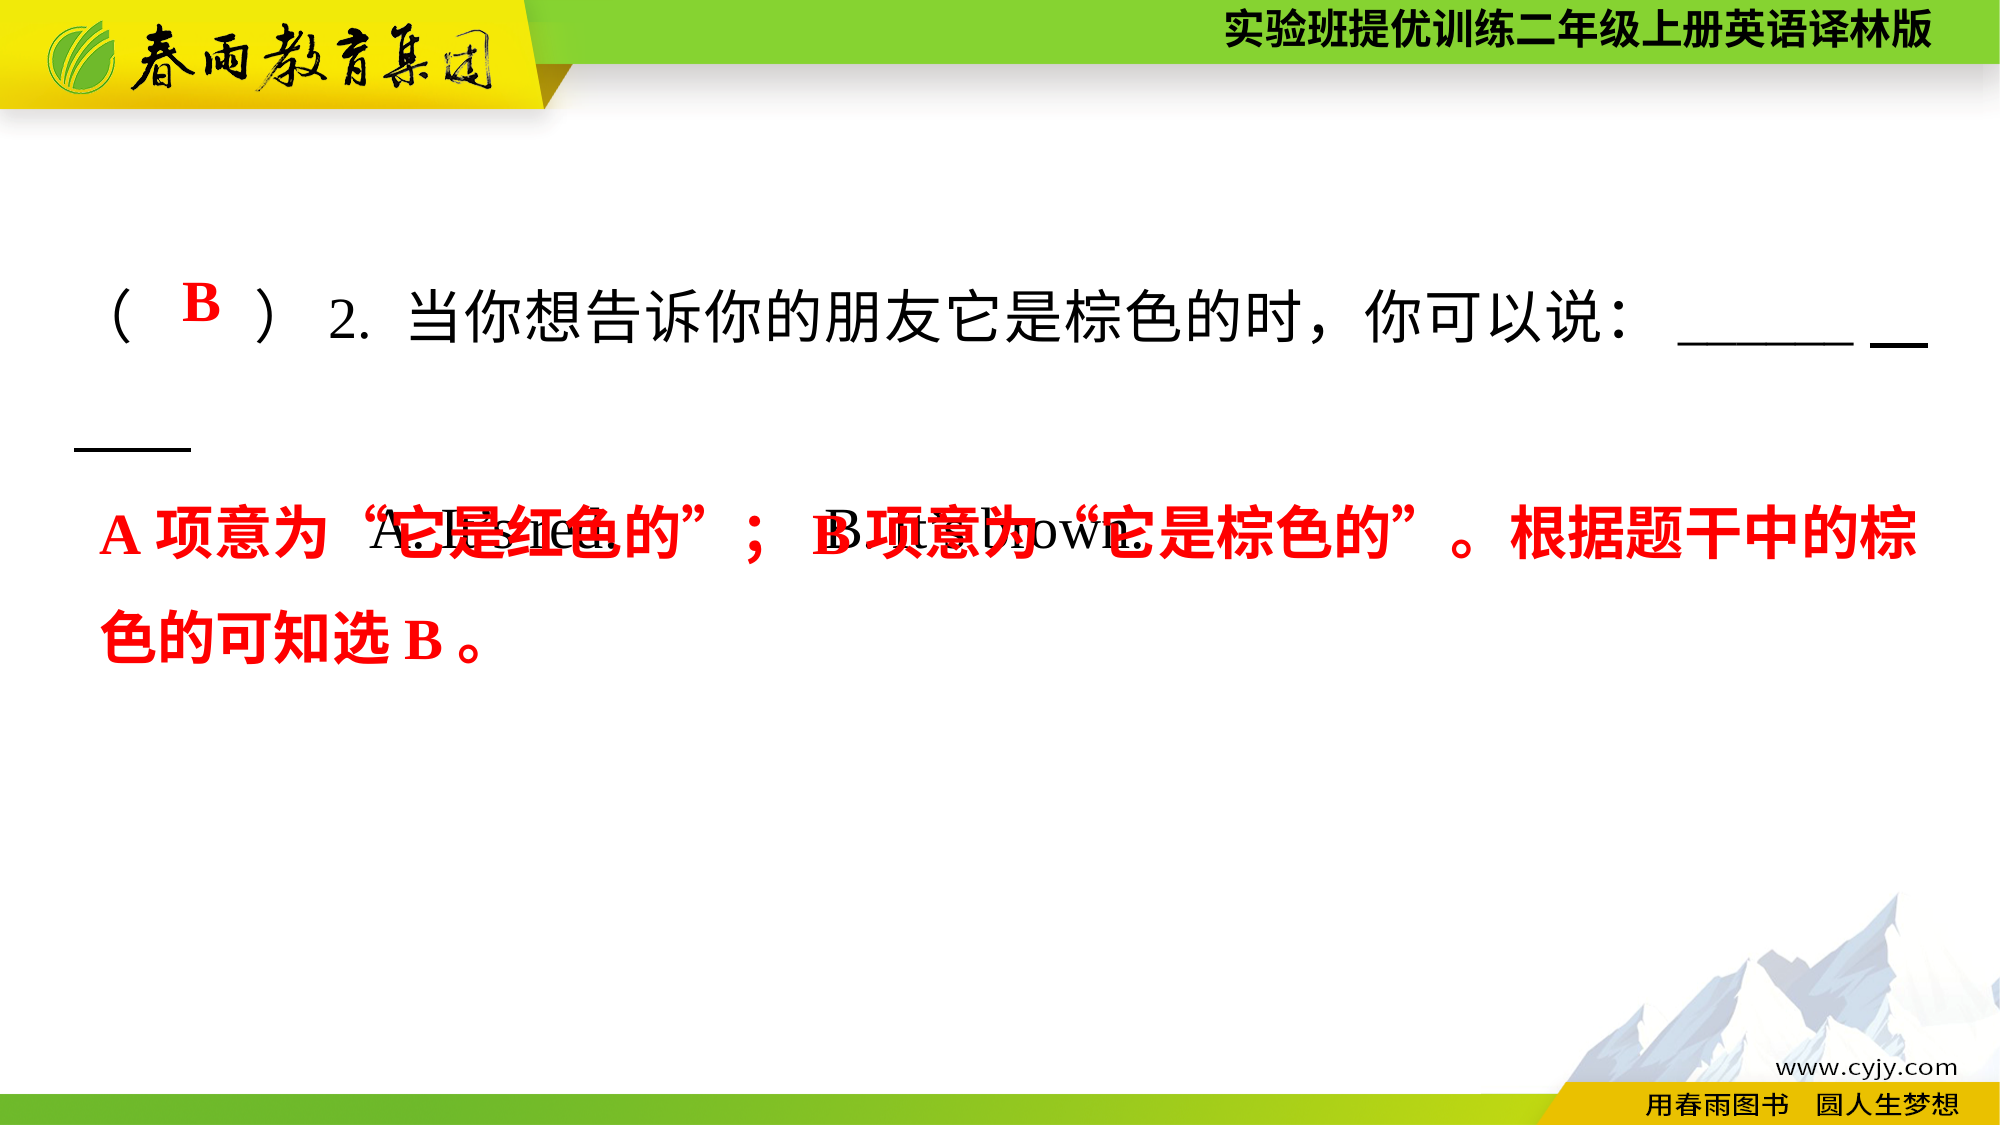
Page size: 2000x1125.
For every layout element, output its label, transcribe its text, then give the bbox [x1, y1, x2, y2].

picture [0, 0, 2000, 1125]
list （ ）2. 当你想告诉你的朋友它是棕色的时，你可以说：______ A. It’s red. B. It’s brown. [59, 238, 1944, 466]
text_box A项意为“它是红色的”；B项意为“它是棕色的”。根据题干中的棕色的可知选B。 [84, 453, 1933, 679]
text_box B [167, 255, 236, 341]
